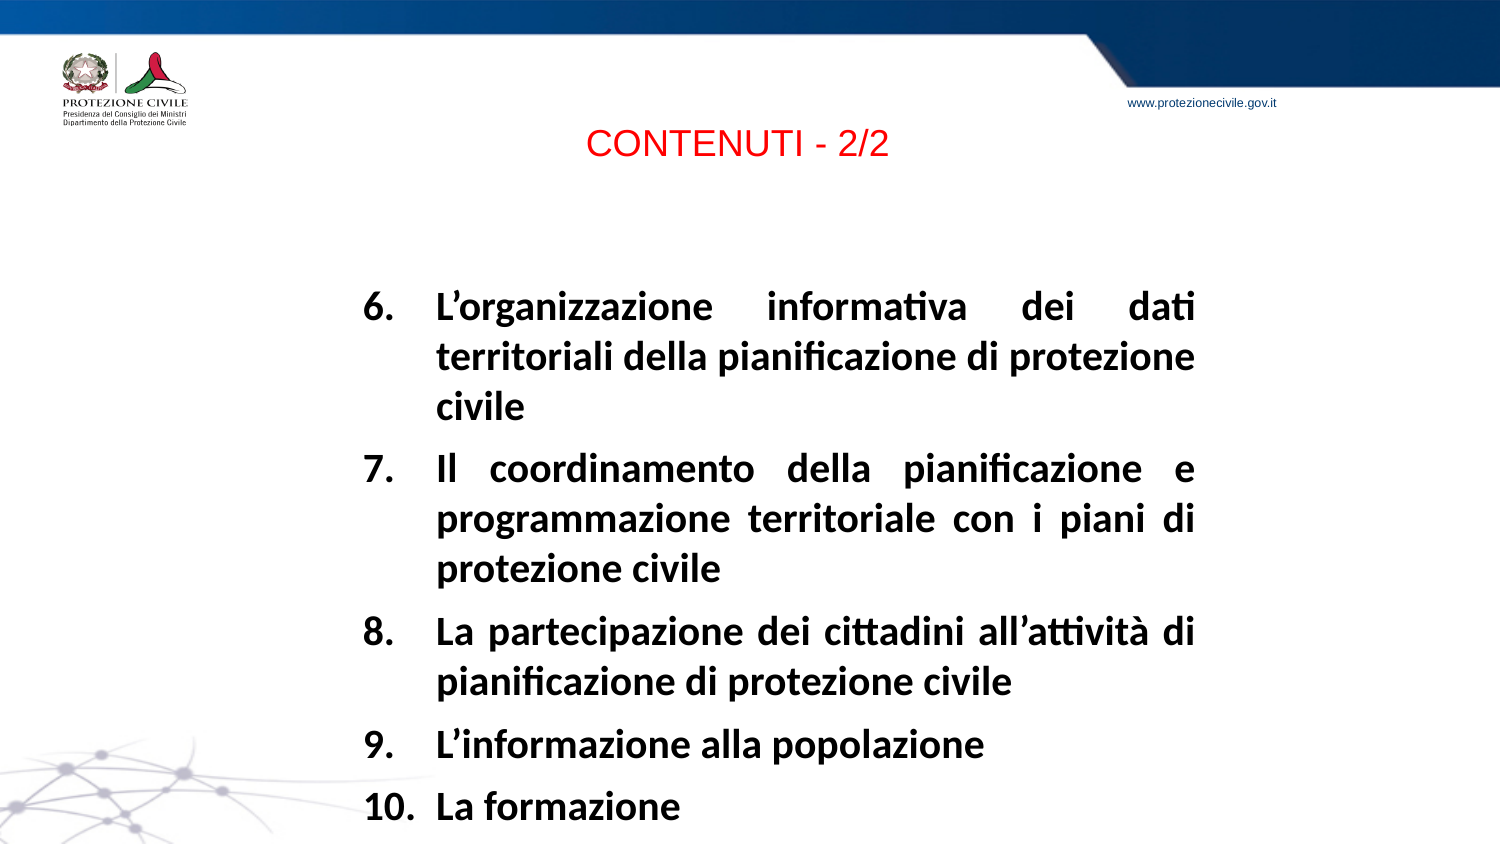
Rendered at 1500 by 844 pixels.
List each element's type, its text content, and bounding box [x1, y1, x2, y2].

picture [0, 0, 1500, 844]
text_box CONTENUTI - 2/2 [236, 111, 1240, 172]
text_box L’organizzazione informativa dei dati territoriali della pianificazione di protezione civile Il coordinamento della pianificazione e programmazione territoriale con i piani di protezione civile La partecipazione dei cittadini all’attività di pianificazione di protezione civile L’informazione alla popolazione La formazione Le disposizioni finali [333, 271, 1211, 844]
